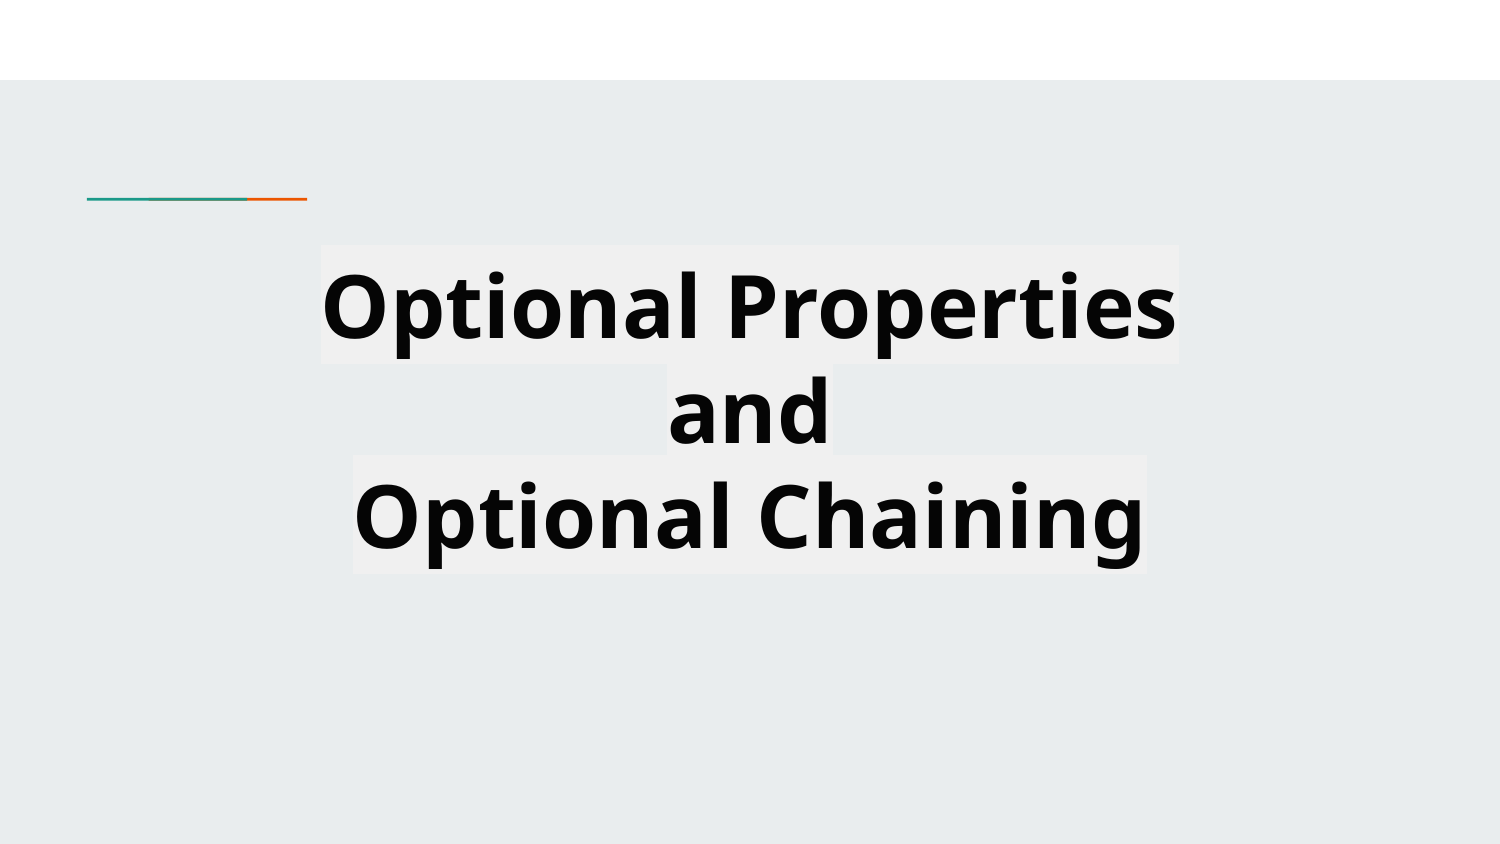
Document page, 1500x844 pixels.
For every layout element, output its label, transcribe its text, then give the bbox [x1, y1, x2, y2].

title Optional Properties and Optional Chaining [119, 235, 1381, 581]
